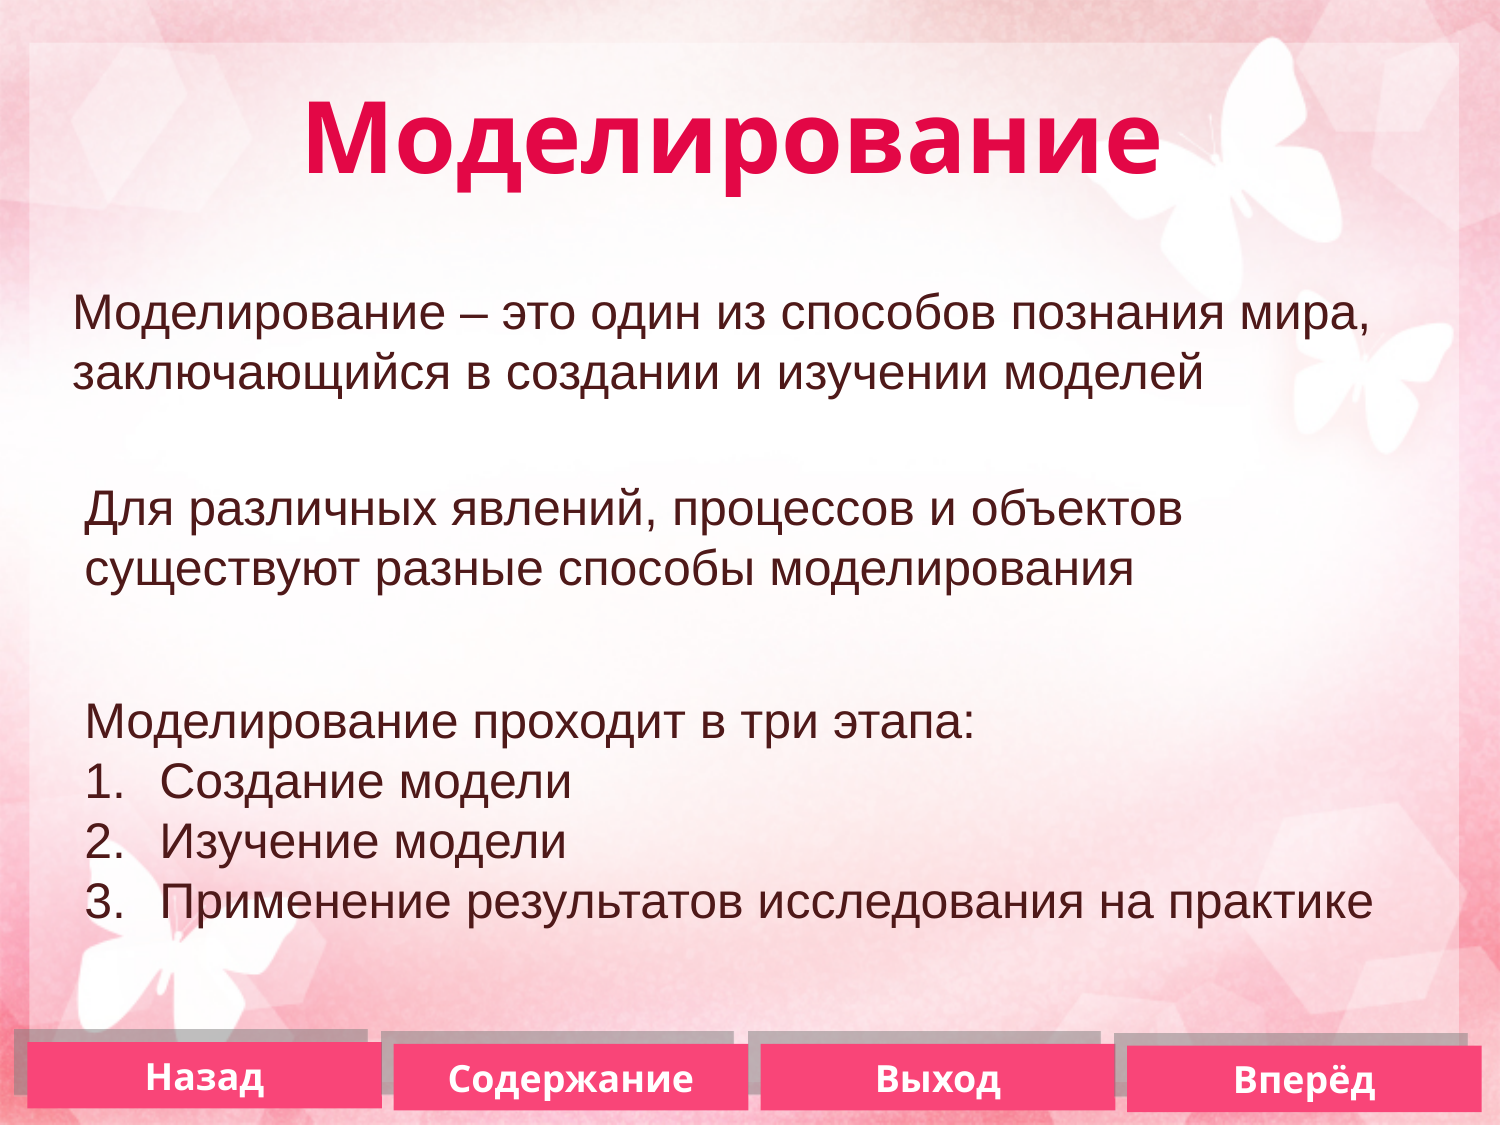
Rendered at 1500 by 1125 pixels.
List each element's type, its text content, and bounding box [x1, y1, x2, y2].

text_box Назад [27, 1042, 382, 1109]
text_box [29, 42, 1459, 1043]
text_box Моделирование [218, 66, 1247, 202]
text_box Вперёд [1127, 1045, 1482, 1113]
text_box Для различных явлений, процессов и объектов существуют разные способы моделирования [69, 467, 1452, 603]
text_box Выход [760, 1043, 1116, 1111]
text_box Моделирование проходит в три этапа: Создание модели Изучение модели Применение результатов исследования на практике [69, 680, 1452, 936]
picture [0, 0, 1500, 1125]
text_box Содержание [393, 1043, 749, 1111]
text_box Моделирование – это один из способов познания мира, заключающийся в создании и изучении моделей [57, 271, 1440, 407]
